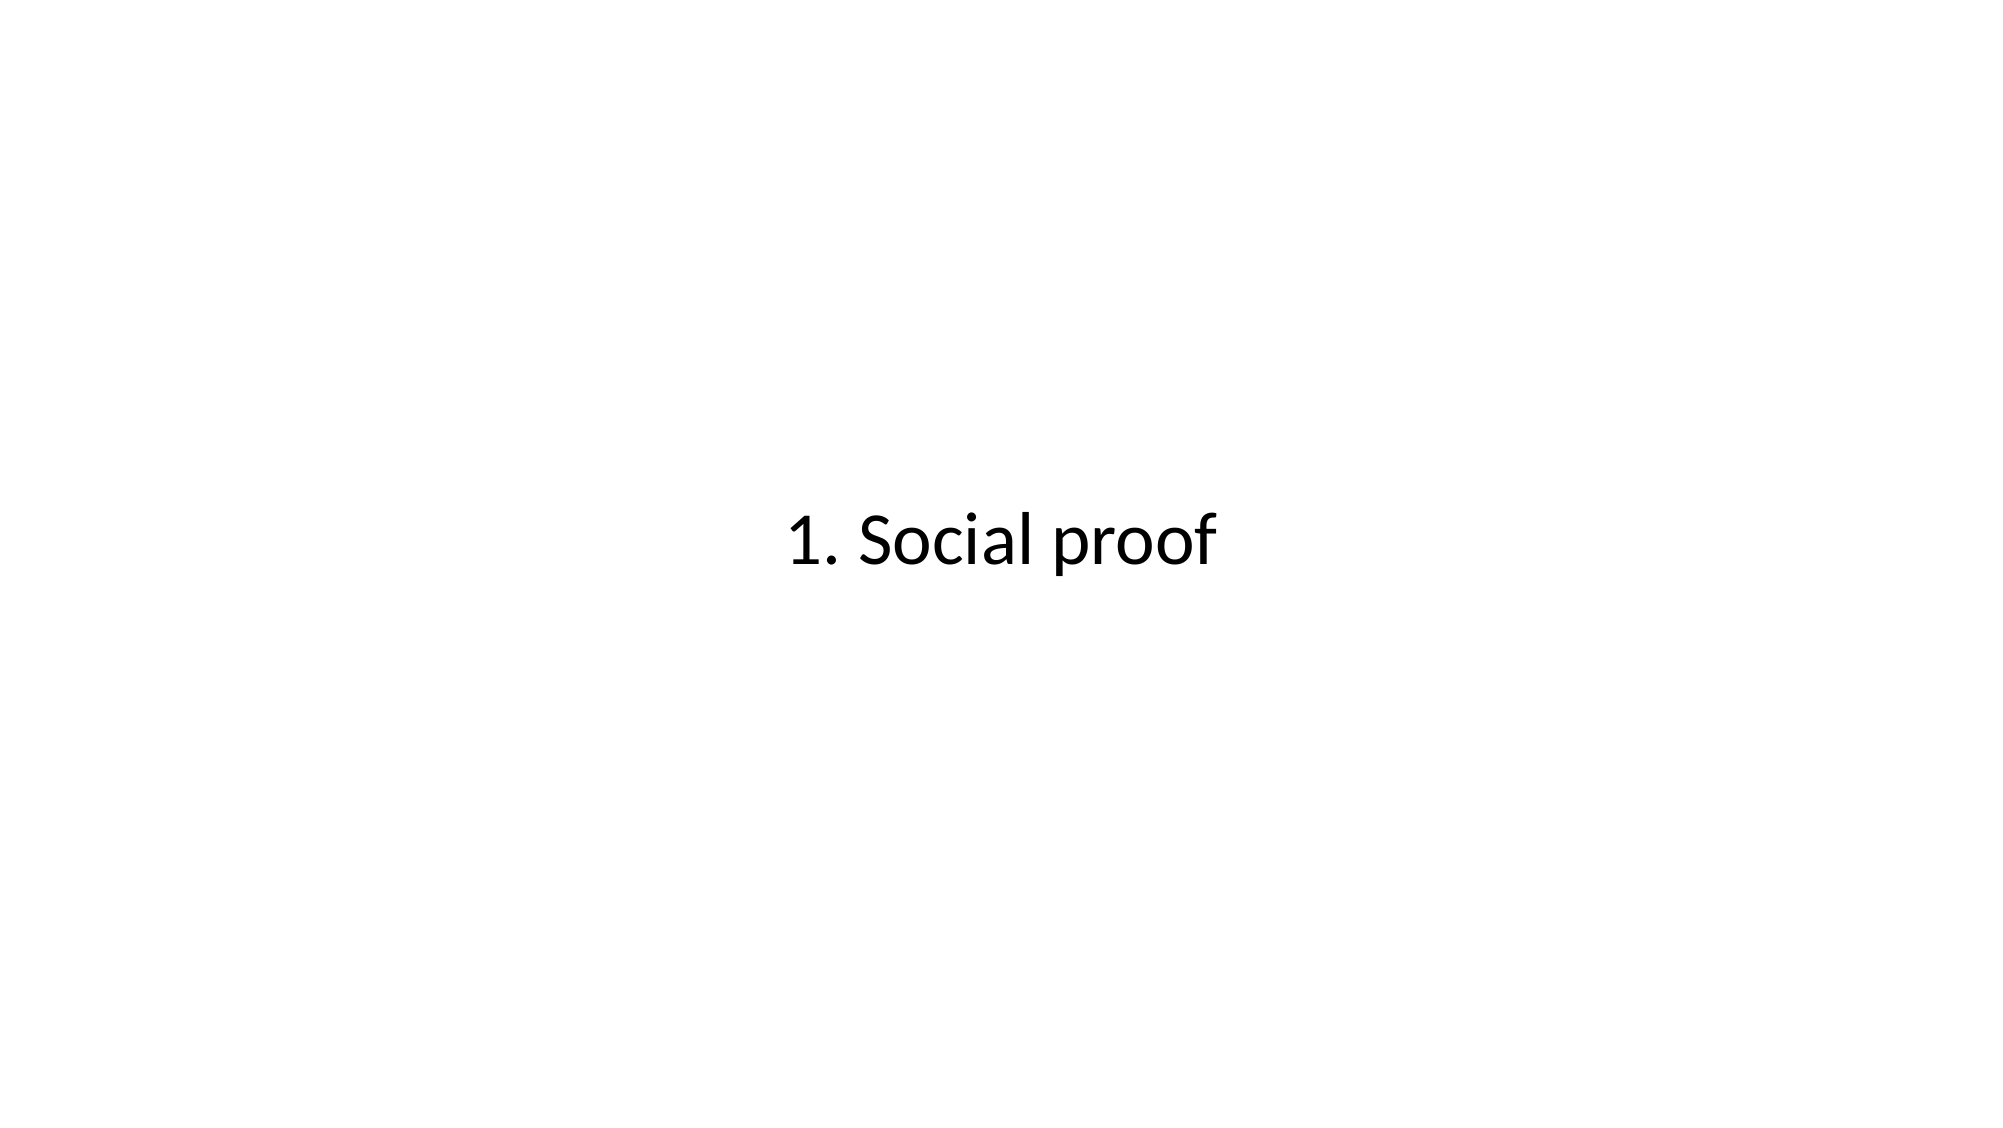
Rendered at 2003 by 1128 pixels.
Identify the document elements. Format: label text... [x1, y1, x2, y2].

title 1. Social proof [149, 287, 1853, 782]
